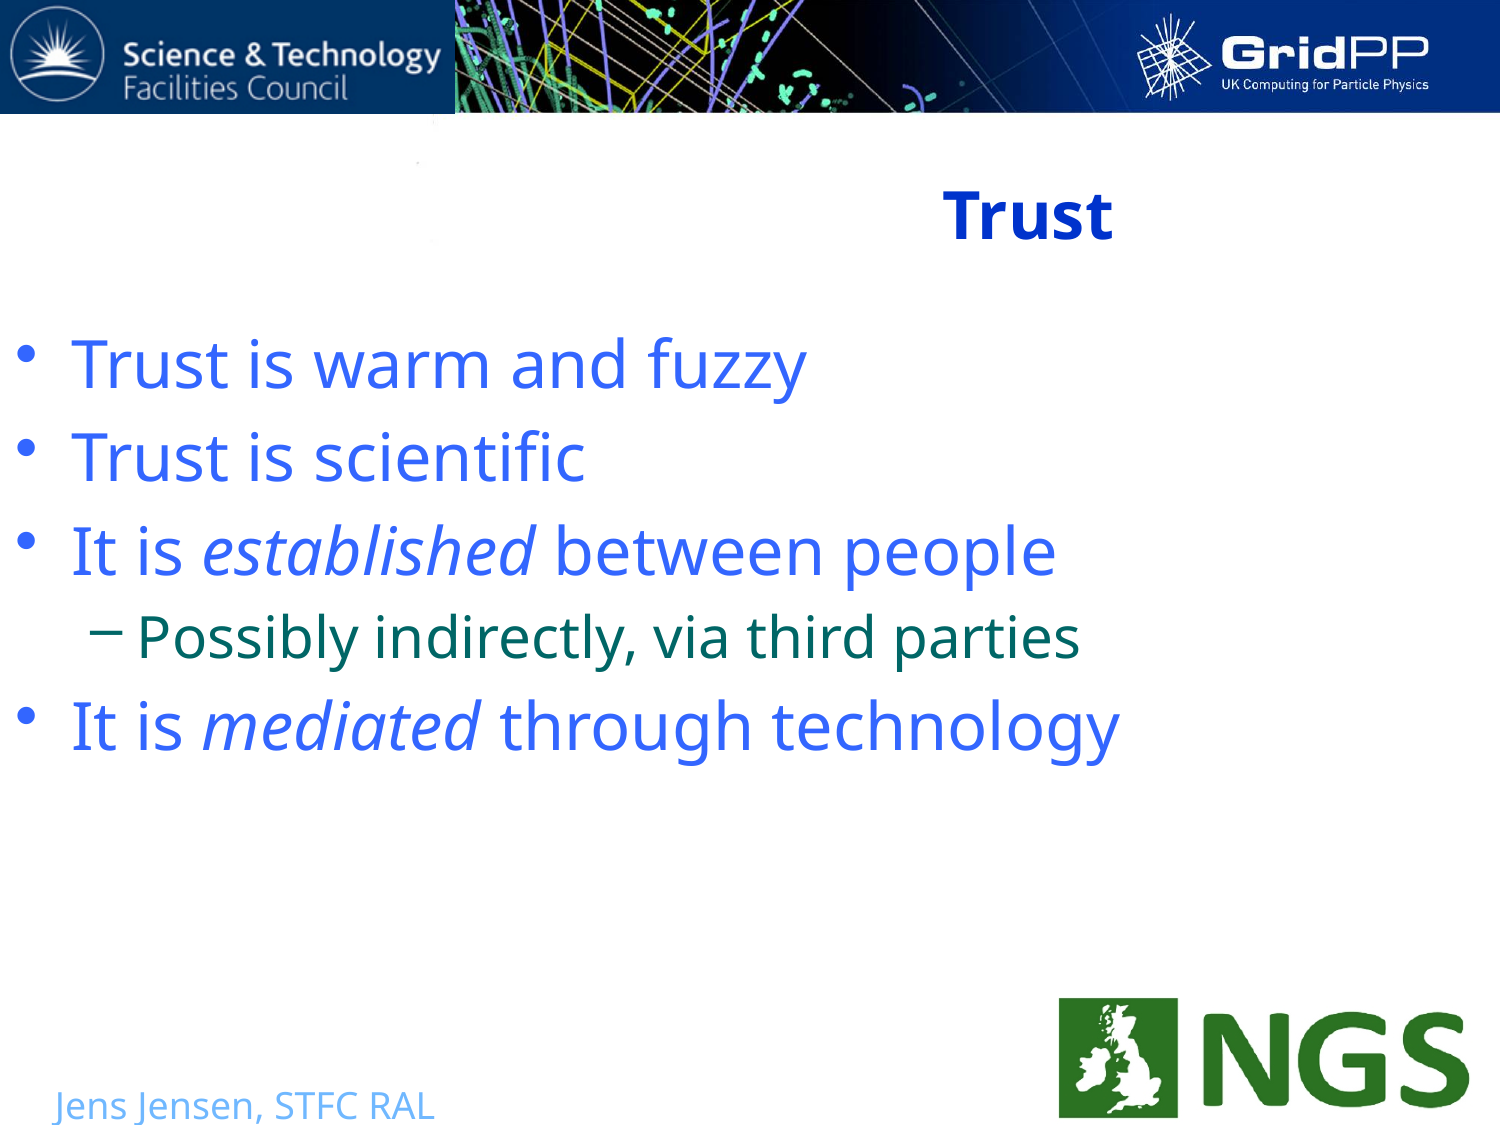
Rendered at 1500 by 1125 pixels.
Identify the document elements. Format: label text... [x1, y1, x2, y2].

title Trust [584, 125, 1473, 301]
list Trust is warm and fuzzy Trust is scientific It is established between people Possibly indirectly, via third parties It is mediated through technology [0, 314, 1500, 1036]
picture [0, 1036, 1500, 1125]
picture [0, 0, 1500, 314]
